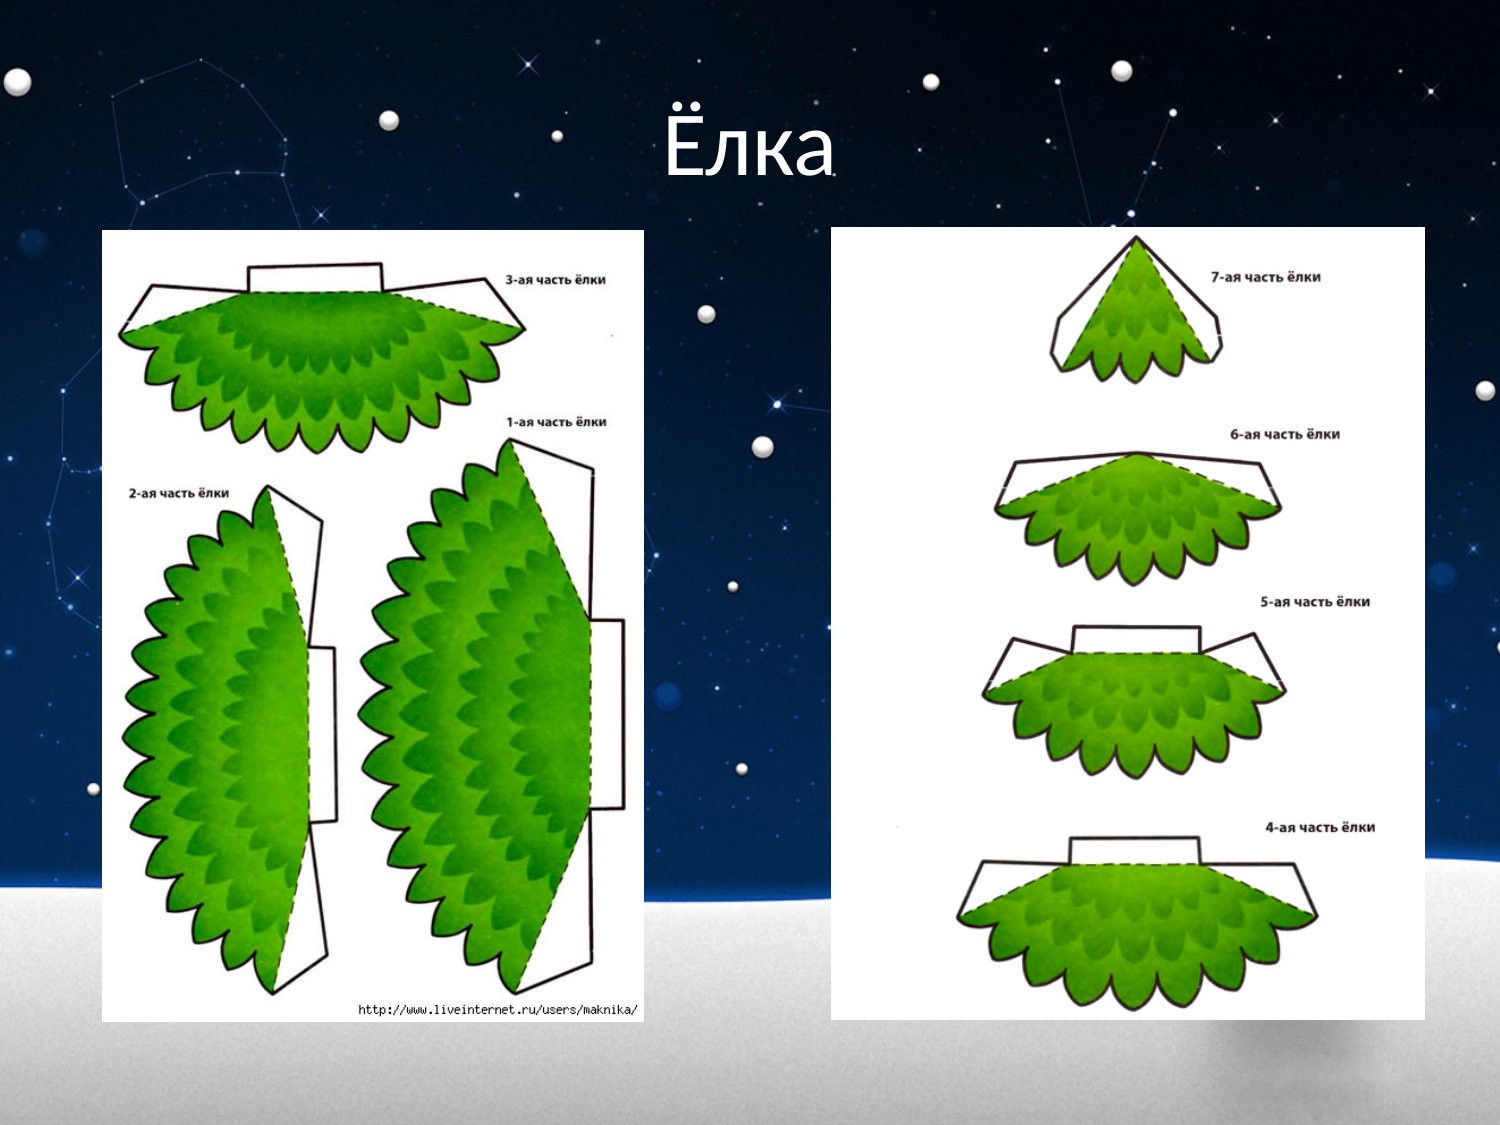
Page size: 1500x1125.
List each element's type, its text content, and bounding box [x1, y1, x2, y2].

title Ёлка [75, 45, 1425, 233]
picture [0, 0, 1500, 1125]
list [831, 227, 1426, 1020]
